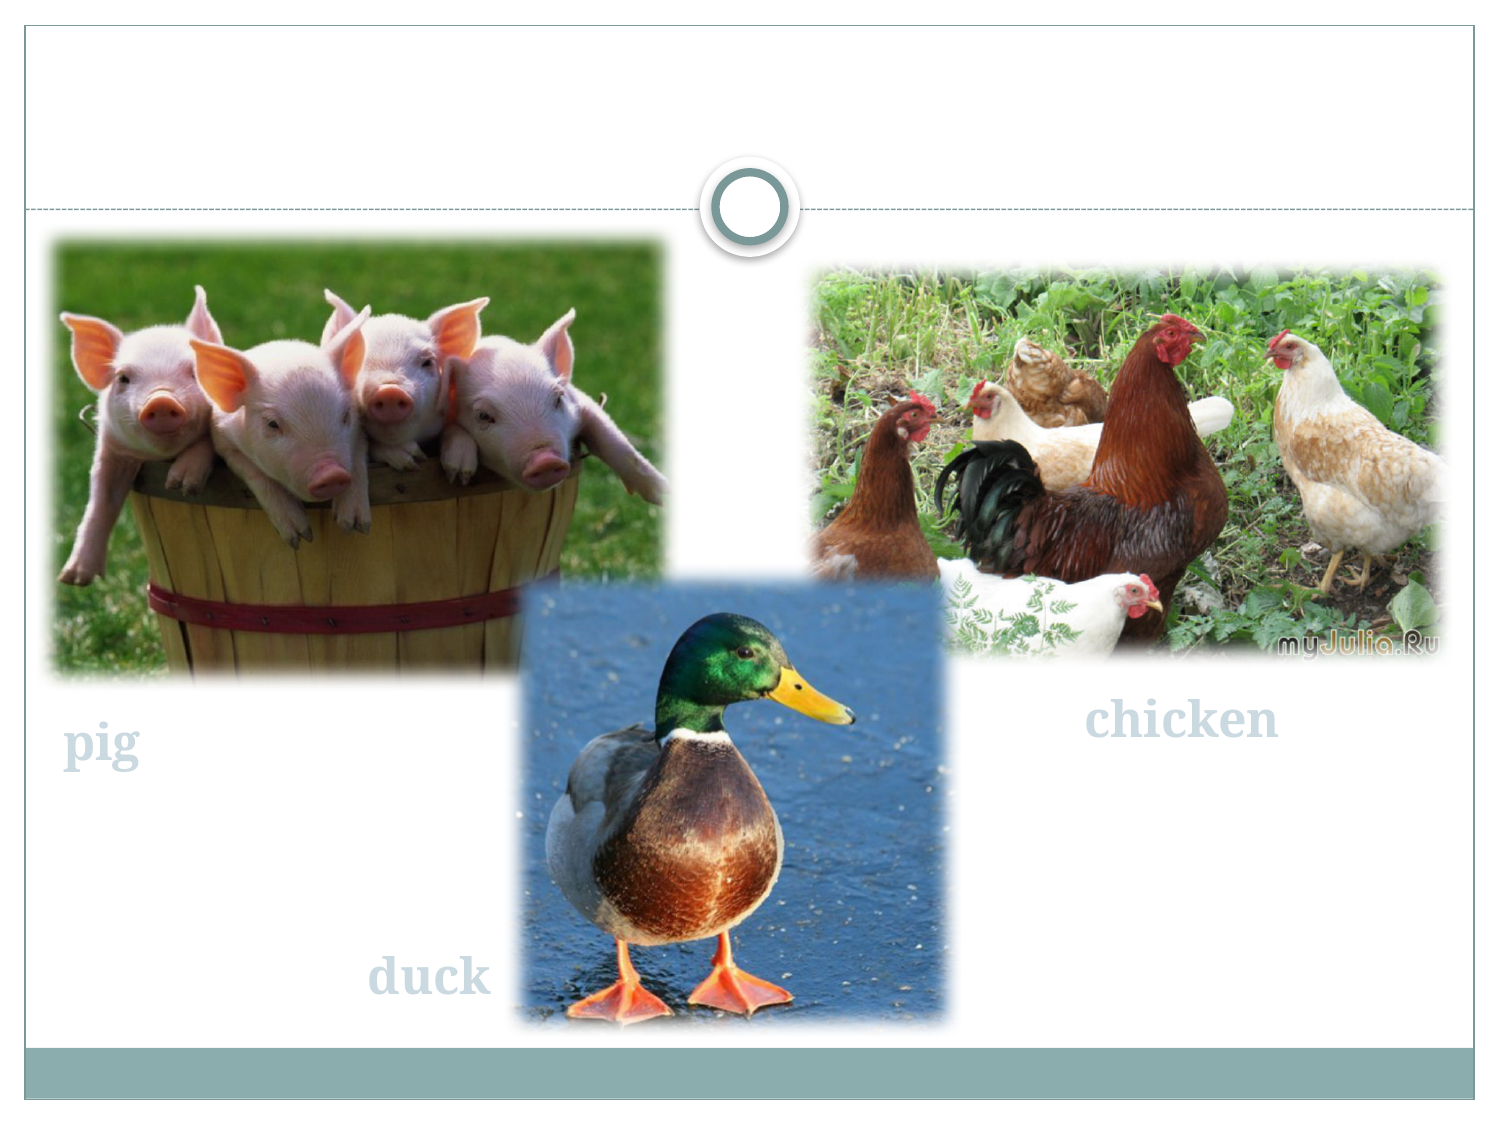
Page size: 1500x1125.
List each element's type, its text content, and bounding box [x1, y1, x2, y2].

text_box duck [352, 937, 496, 1013]
text_box chicken [1069, 679, 1295, 755]
picture [34, 222, 1453, 1038]
text_box pig [48, 703, 156, 778]
